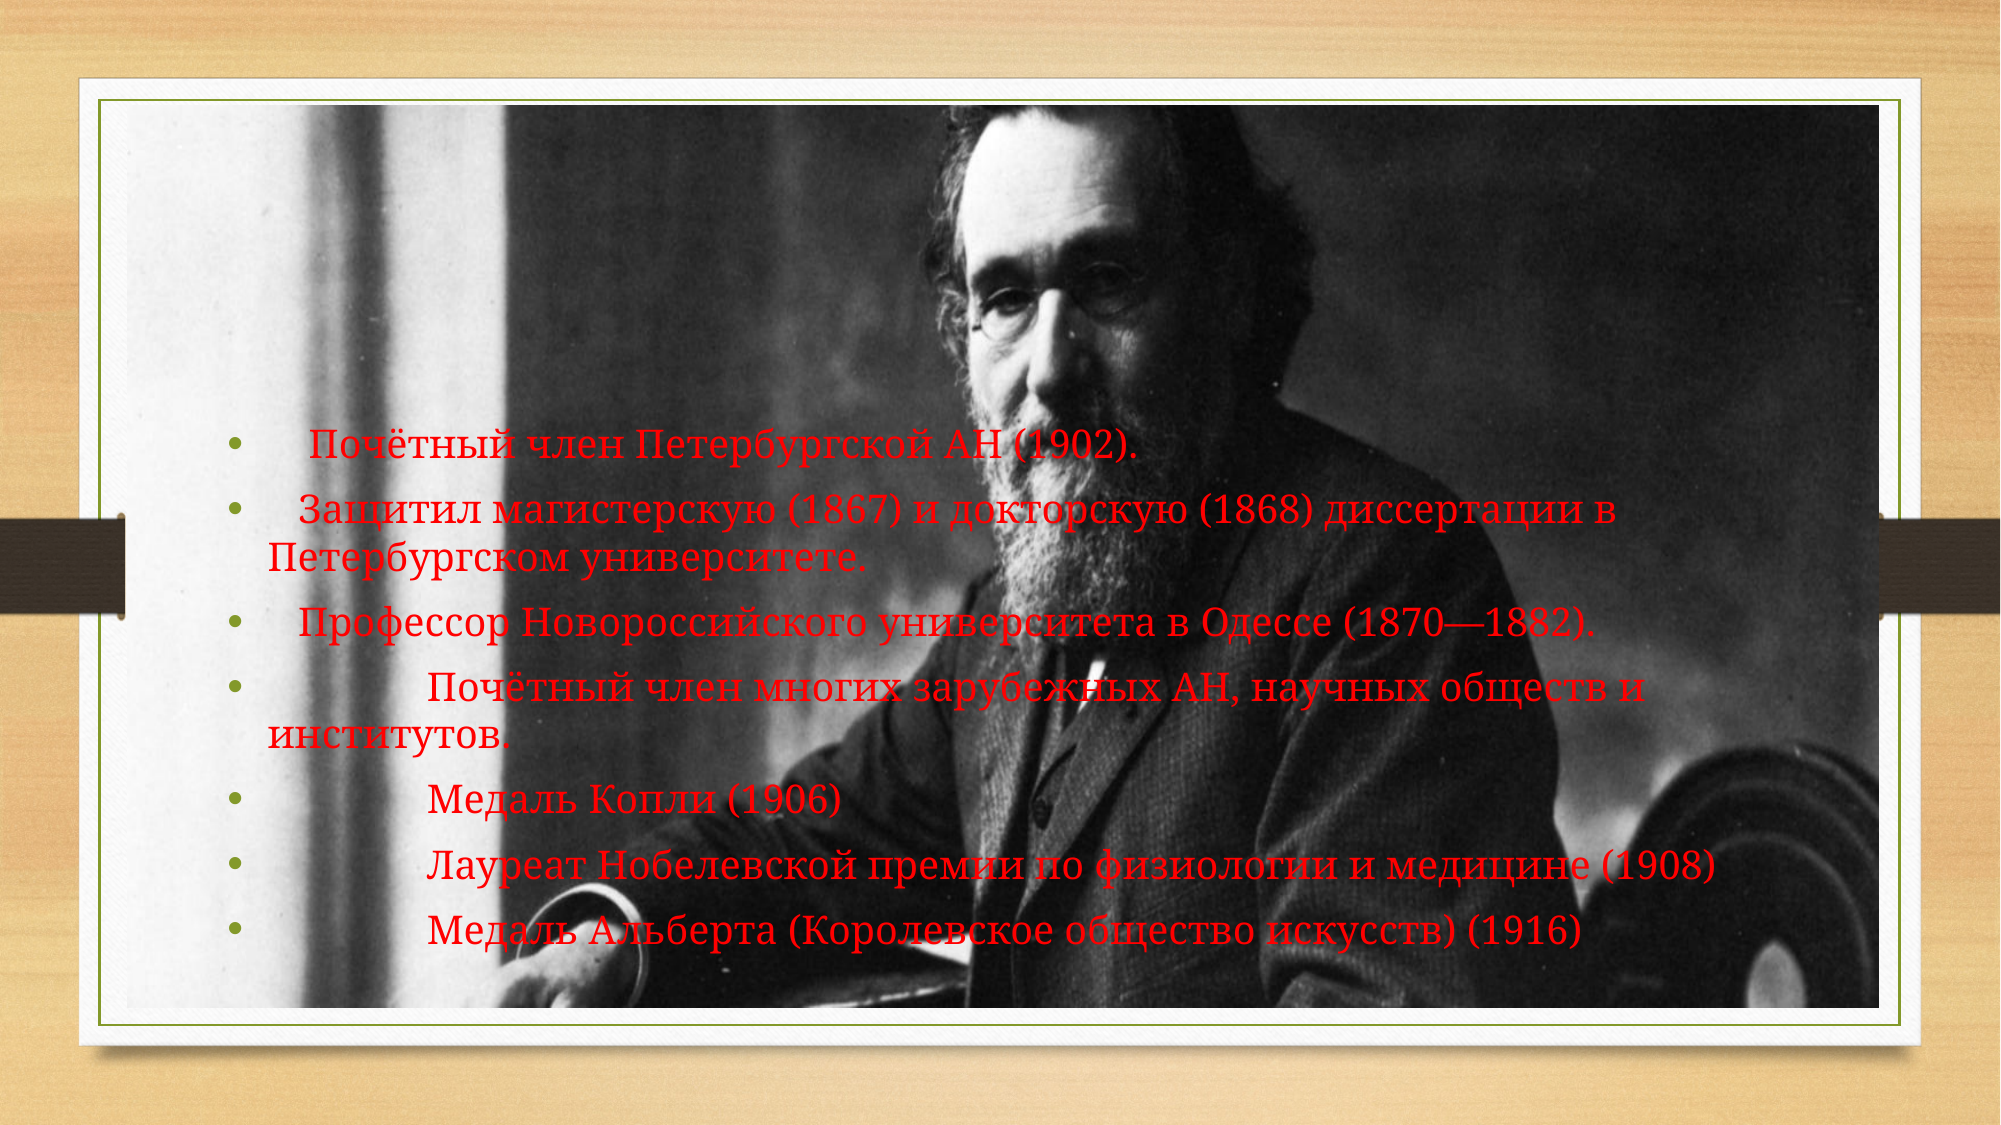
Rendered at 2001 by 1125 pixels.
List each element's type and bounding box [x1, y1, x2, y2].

picture [0, 0, 2001, 1125]
list [127, 104, 1879, 1008]
